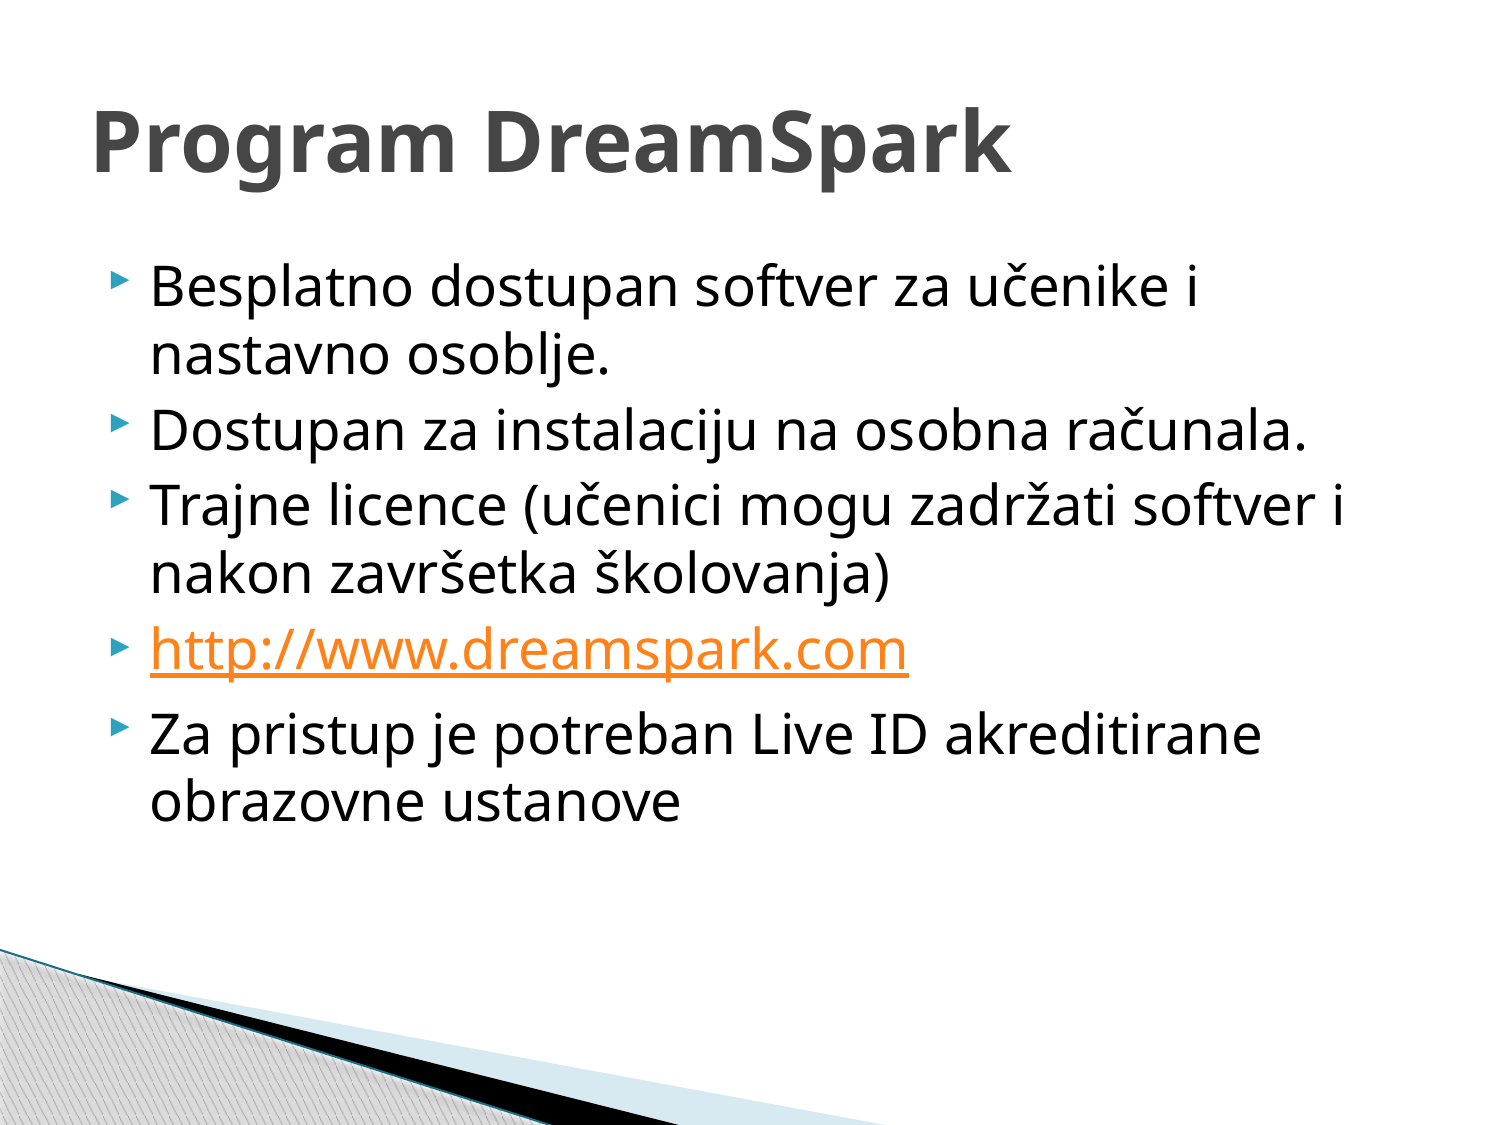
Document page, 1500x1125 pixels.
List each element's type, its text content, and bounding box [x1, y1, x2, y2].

list Besplatno dostupan softver za učenike i nastavno osoblje. Dostupan za instalaciju na osobna računala. Trajne licence (učenici mogu zadržati softver i nakon završetka školovanja) http://www.dreamspark.com Za pristup je potreban Live ID akreditirane obrazovne ustanove [75, 243, 1425, 986]
title Program DreamSpark [75, 45, 1425, 233]
